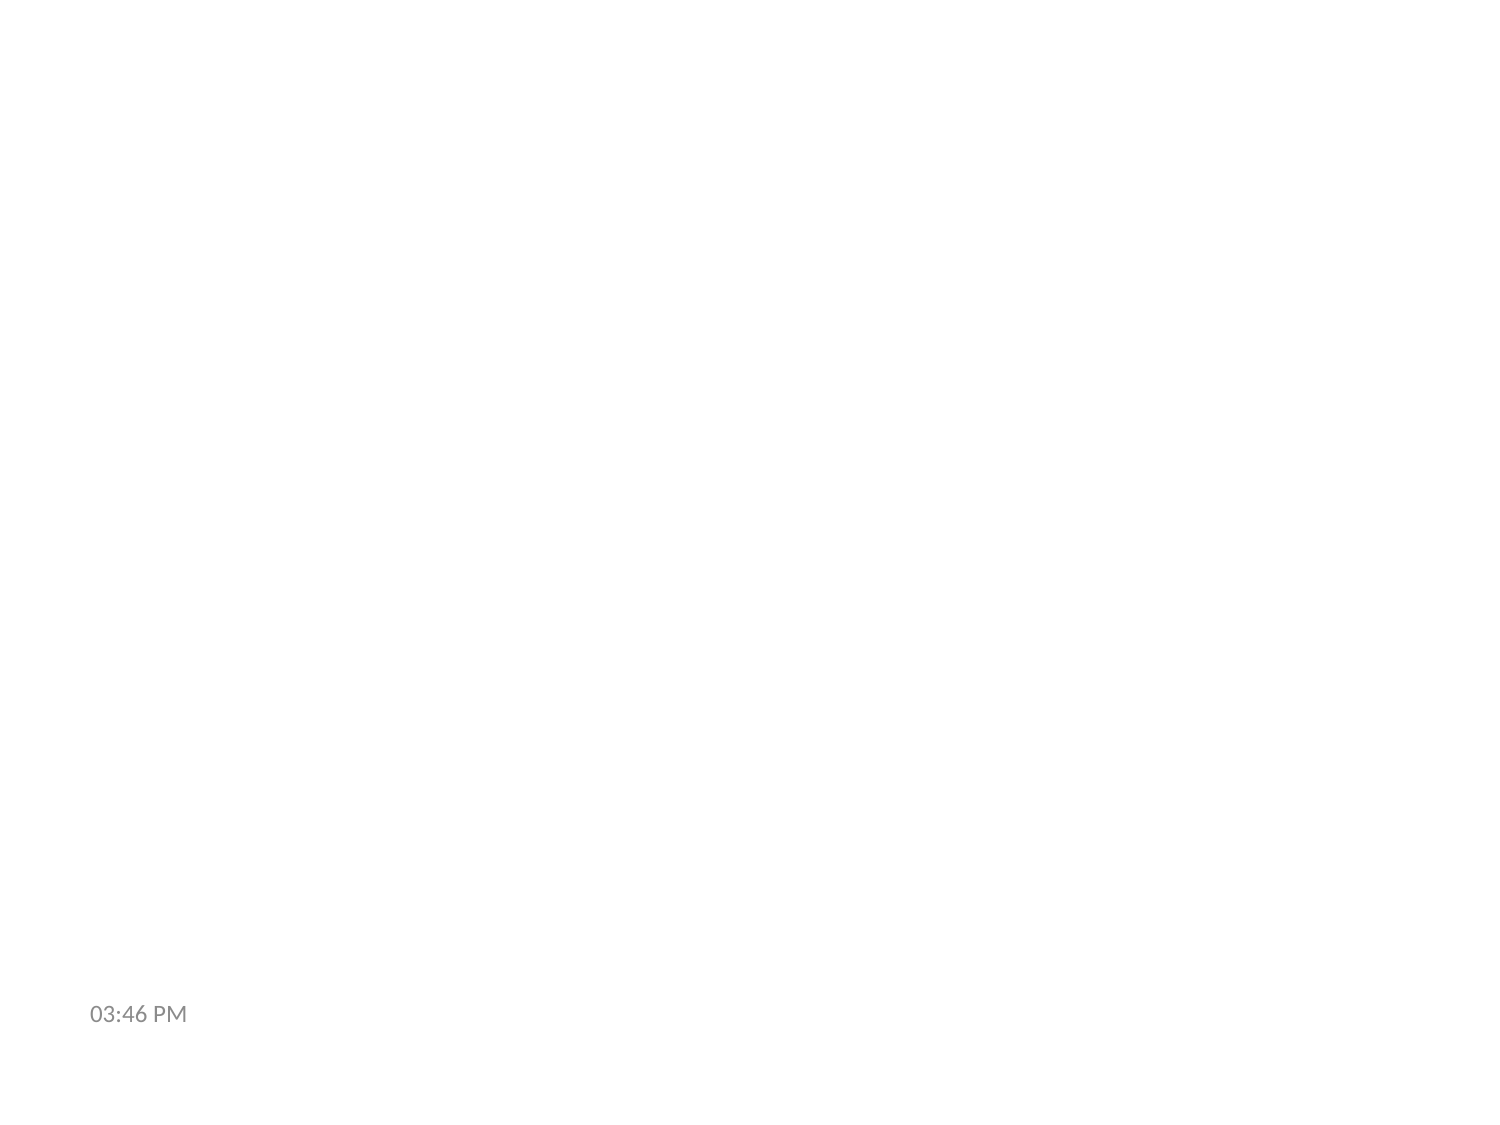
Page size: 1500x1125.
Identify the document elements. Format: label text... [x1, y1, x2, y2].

text_box 3:35 PM [75, 982, 425, 1043]
